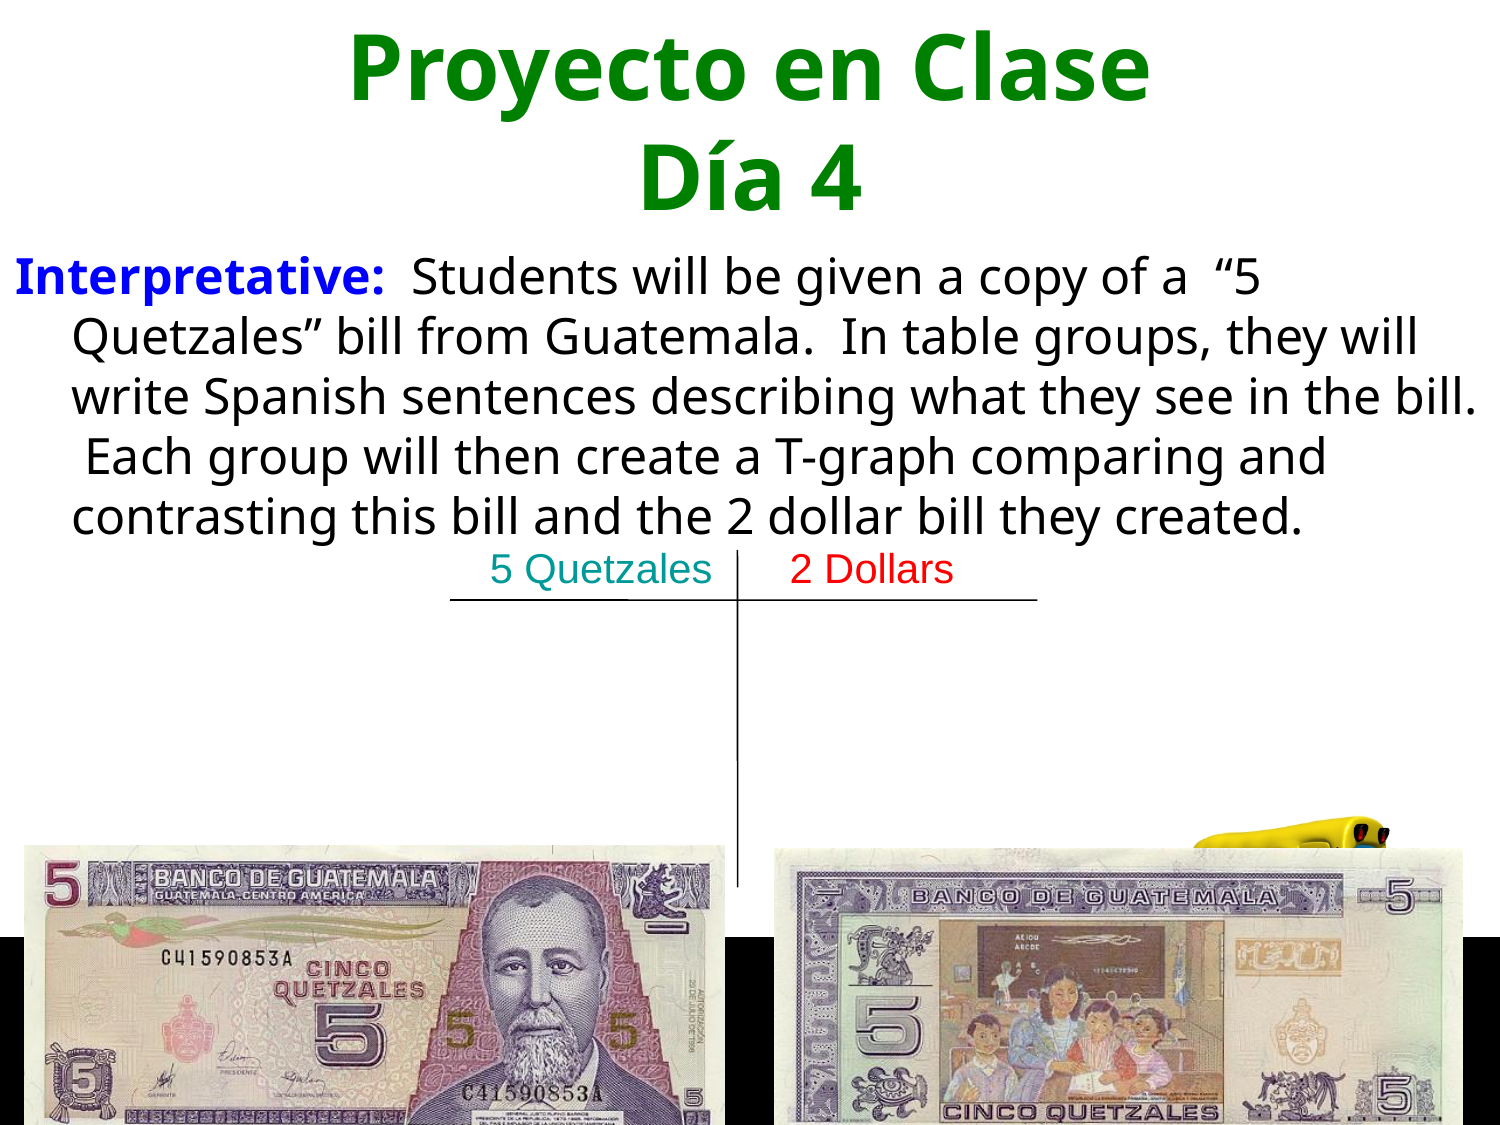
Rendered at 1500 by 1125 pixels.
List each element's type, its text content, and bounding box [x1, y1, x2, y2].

text_box 2 Dollars [774, 534, 1000, 600]
picture [774, 800, 1463, 1125]
title Proyecto en Clase Día 4 [75, 24, 1425, 213]
picture [24, 845, 726, 1125]
list Interpretative: Students will be given a copy of a “5 Quetzales” bill from Guatemala. In table groups, they will write Spanish sentences describing what they see in the bill. Each group will then create a T-graph comparing and contrasting this bill and the 2 dollar bill they created. [0, 237, 1500, 613]
text_box 5 Quetzales [474, 534, 750, 600]
